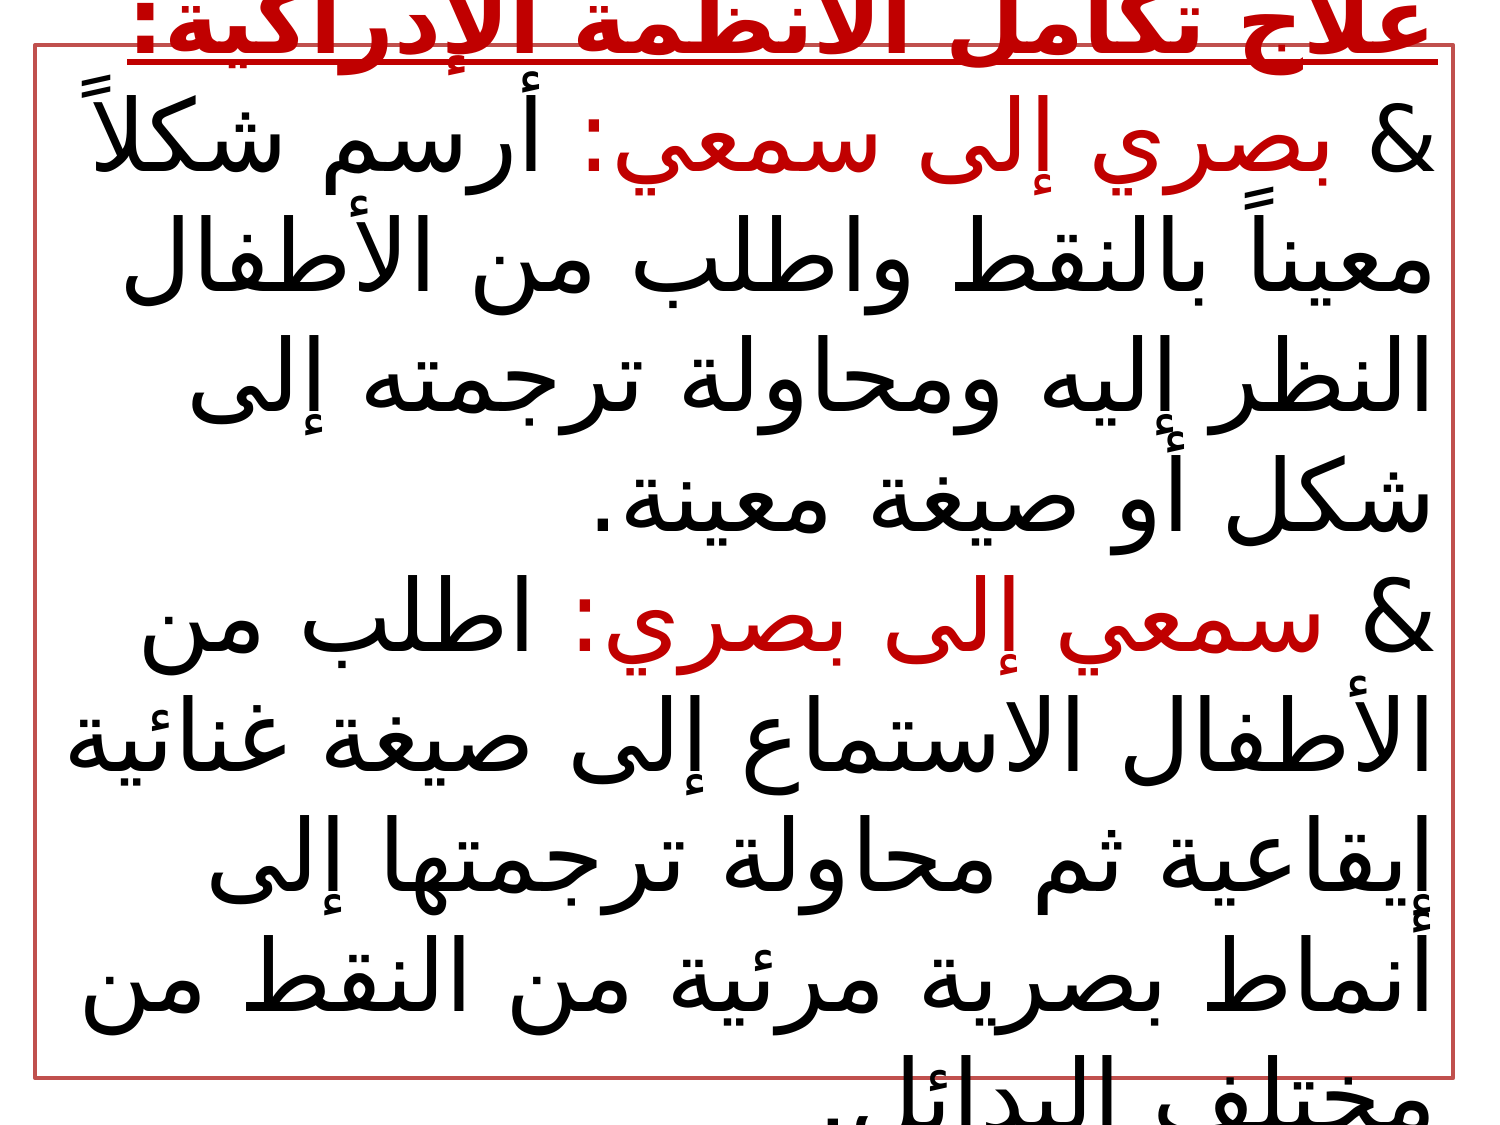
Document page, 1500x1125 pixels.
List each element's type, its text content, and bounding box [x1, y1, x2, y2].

title علاج تكامل الأنظمة الإدراكية: & بصري إلى سمعي: أرسم شكلاً معيناً بالنقط واطلب من الأطفال النظر إليه ومحاولة ترجمته إلى شكل أو صيغة معينة. & سمعي إلى بصري: اطلب من الأطفال الاستماع إلى صيغة غنائية إيقاعية ثم محاولة ترجمتها إلى أنماط بصرية مرئية من النقط من مختلف البدائل. [33, 43, 1455, 1080]
